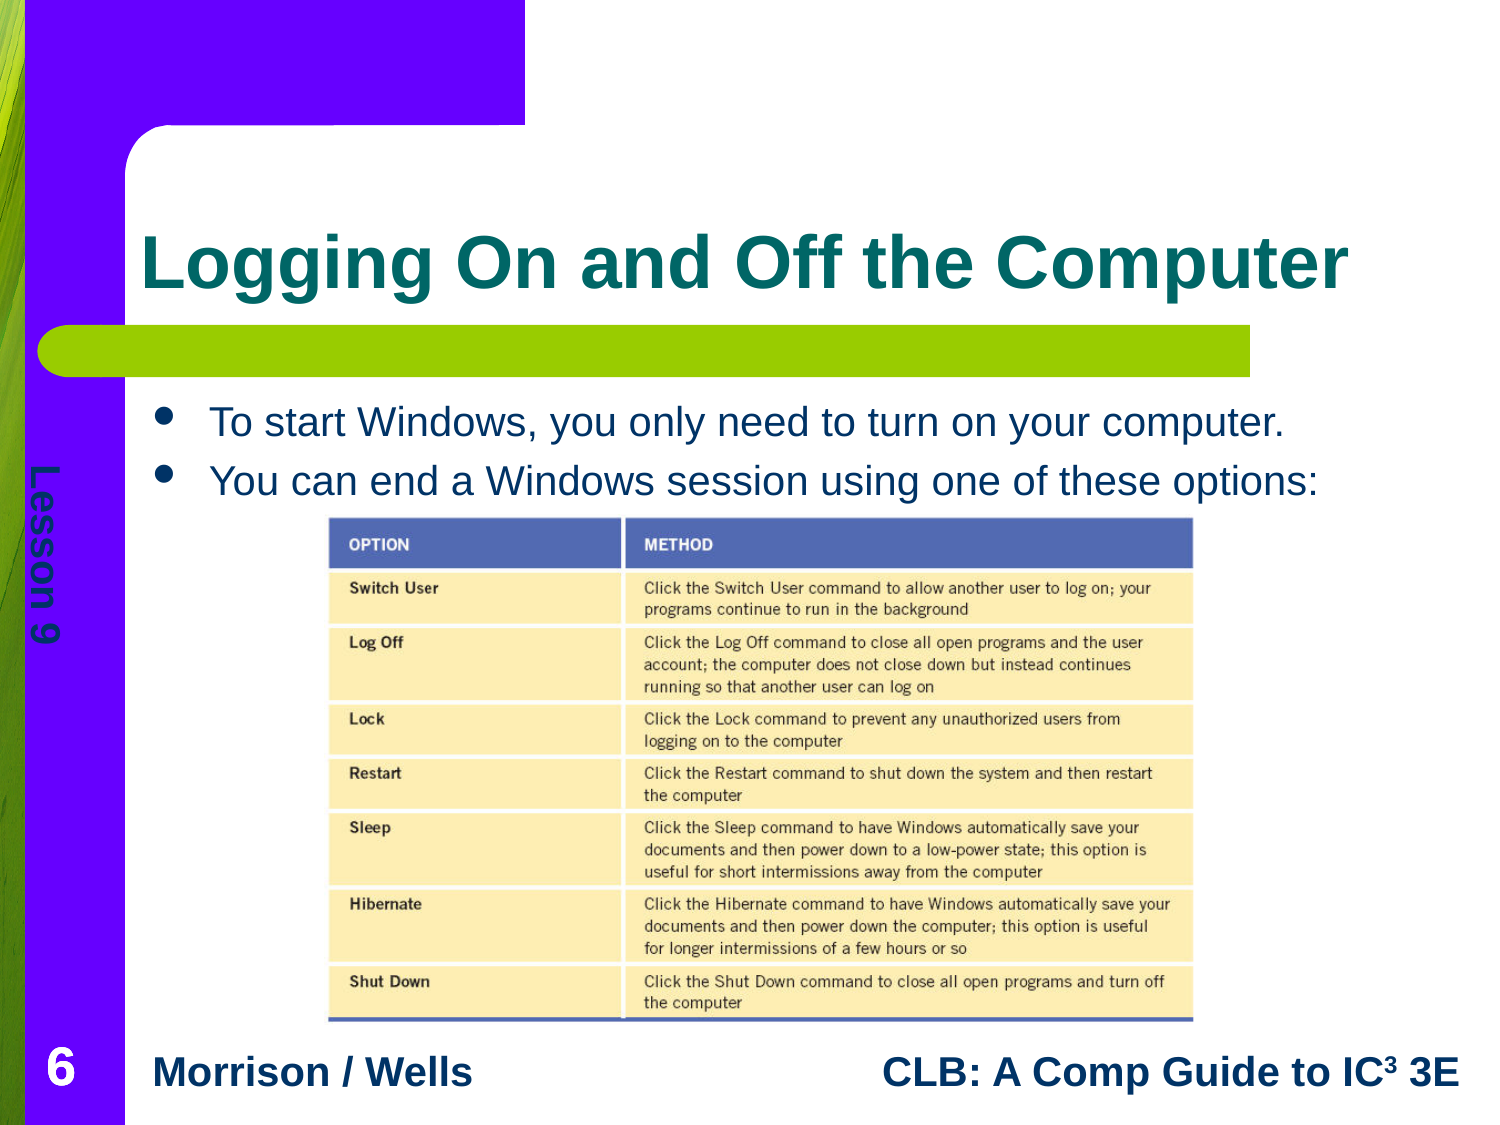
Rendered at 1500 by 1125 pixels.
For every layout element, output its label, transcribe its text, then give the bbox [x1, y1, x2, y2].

list To start Windows, you only need to turn on your computer. You can end a Windows session using one of these options: [137, 387, 1400, 999]
picture [0, 0, 25, 1125]
title Logging On and Off the Computer [124, 124, 1426, 313]
text_box 6 [13, 1023, 111, 1105]
picture [324, 514, 1201, 1026]
